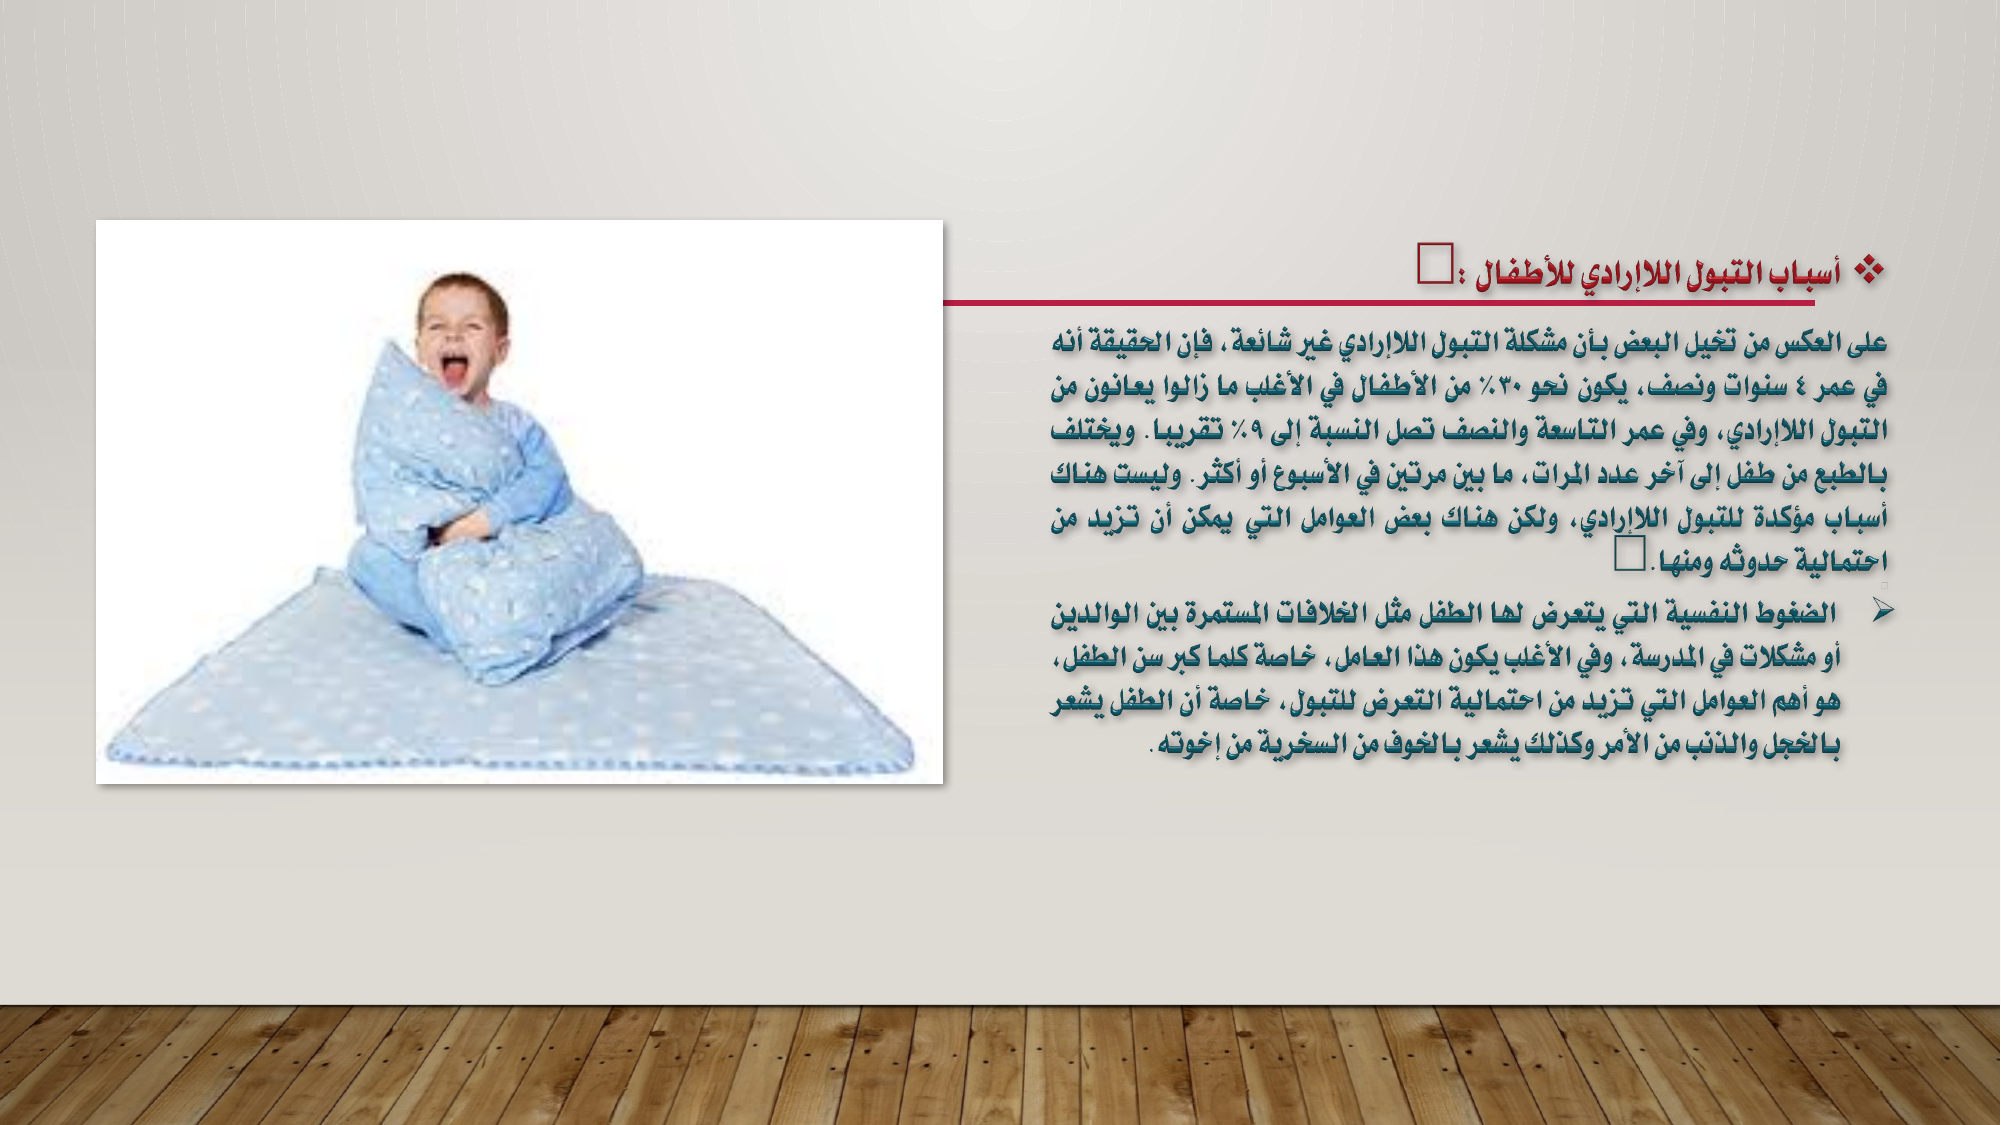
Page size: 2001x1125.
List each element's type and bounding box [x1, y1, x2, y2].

picture [95, 220, 943, 784]
list [1047, 242, 1895, 762]
picture [0, 1006, 2000, 1125]
text_box [0, 330, 2000, 1004]
